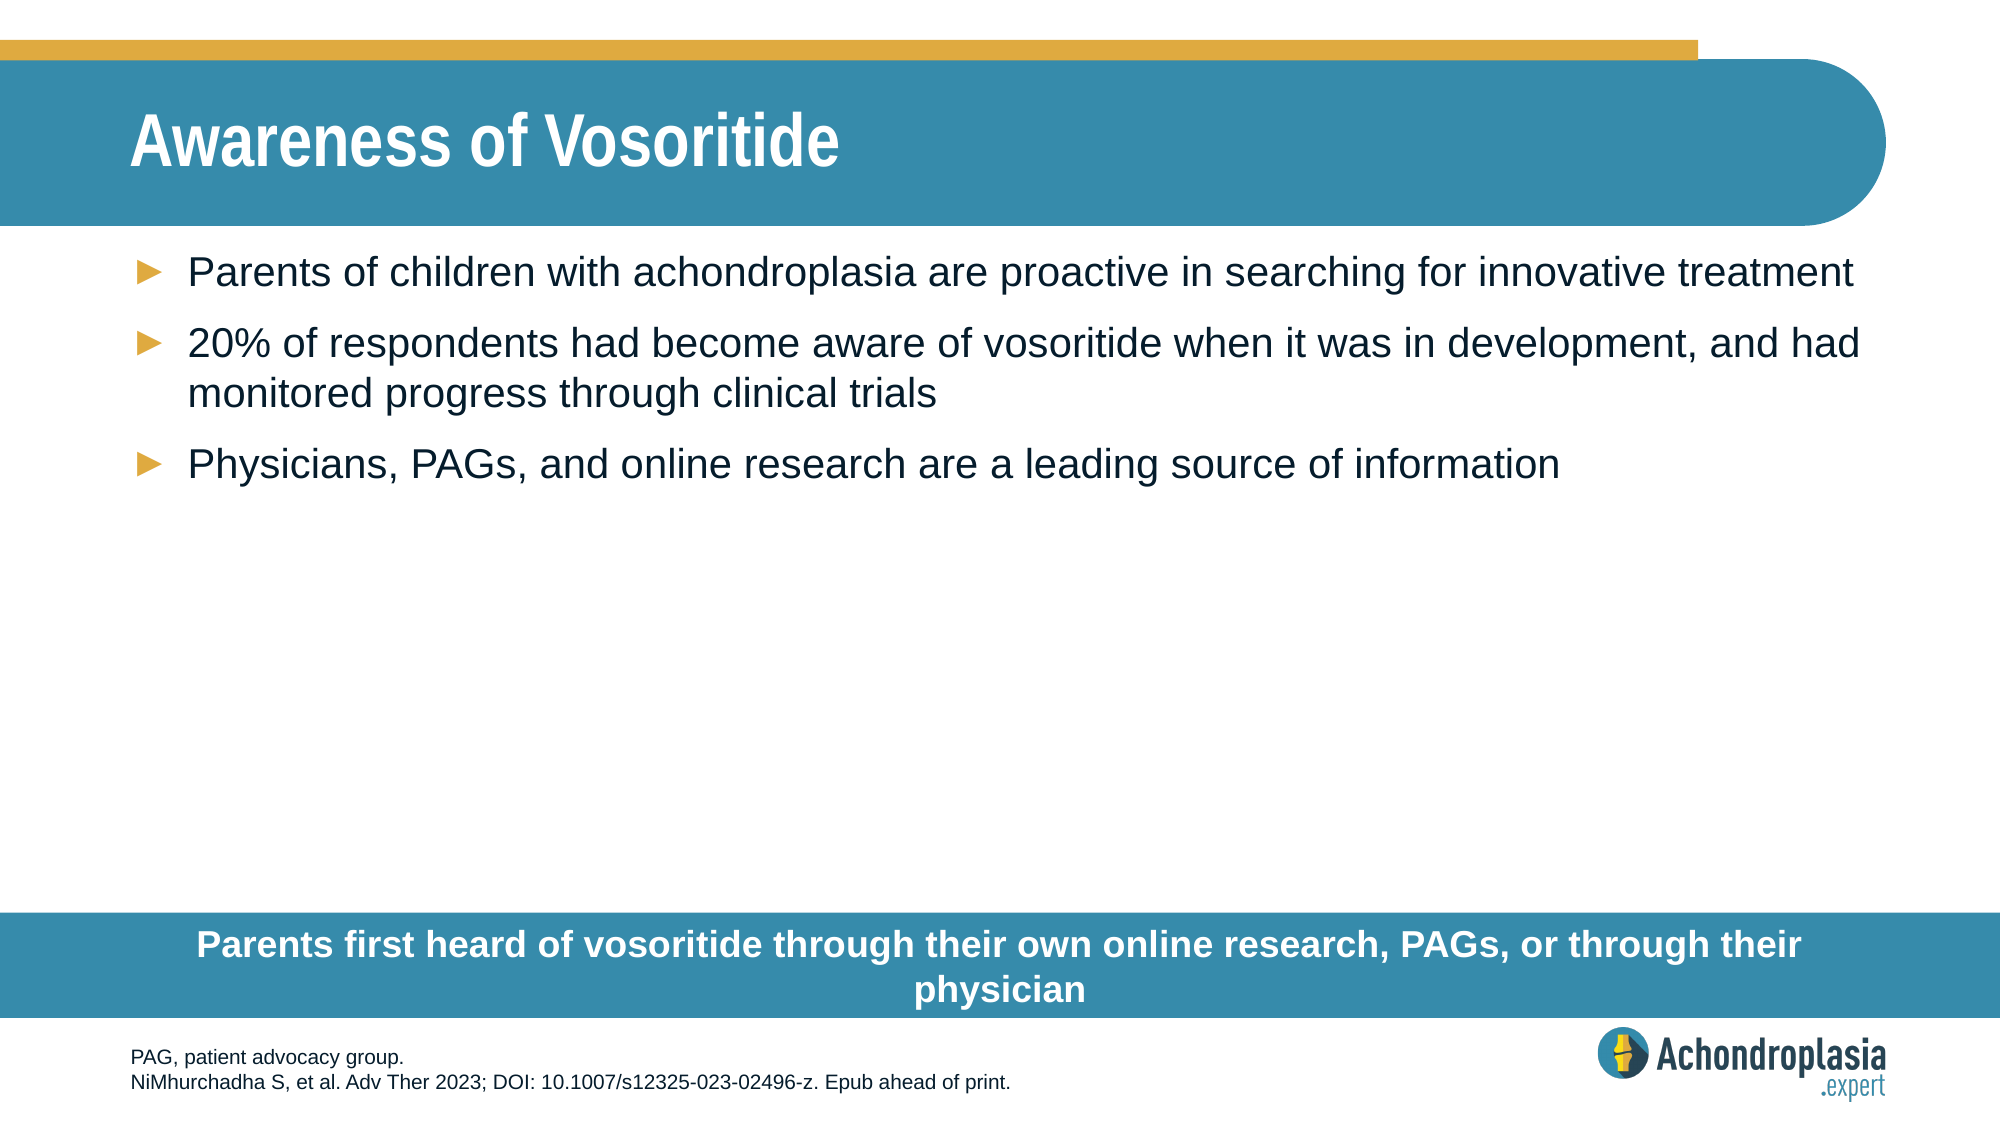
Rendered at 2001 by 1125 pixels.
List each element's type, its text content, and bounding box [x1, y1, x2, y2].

title Awareness of Vosoritide [114, 59, 1886, 225]
list Parents first heard of vosoritide through their own online research, PAGs, or through their physician [0, 912, 2000, 1018]
picture [1598, 1027, 1886, 1102]
footer PAG, patient advocacy group. NiMhurchadha S, et al. Adv Ther 2023; DOI: 10.1007/s12325-023-02496-z. Epub ahead of print. [115, 1018, 1598, 1102]
list Parents of children with achondroplasia are proactive in searching for innovative treatment 20% of respondents had become aware of vosoritide when it was in development, and had monitored progress through clinical trials Physicians, PAGs, and online research are a leading source of information [114, 237, 1886, 880]
